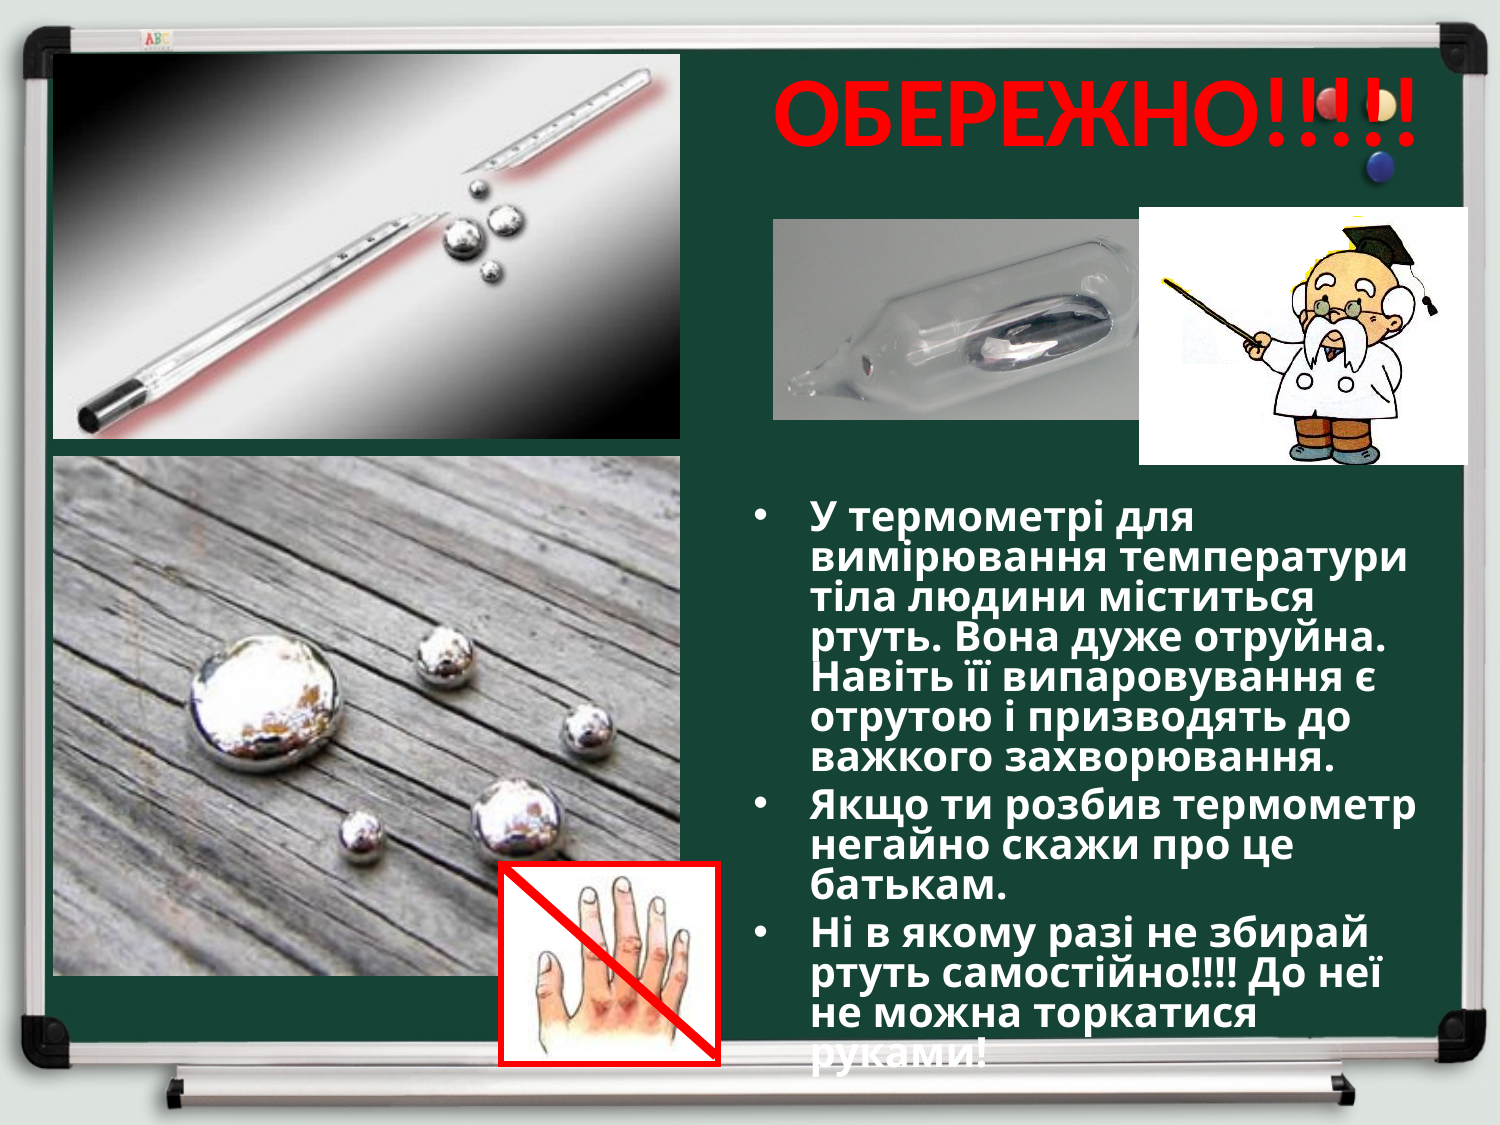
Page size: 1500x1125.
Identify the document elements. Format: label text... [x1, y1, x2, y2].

title ОБЕРЕЖНО!!!!! [696, 30, 1500, 183]
list У термометрі для вимірювання температури тіла людини міститься ртуть. Вона дуже отруйна. Навіть її випаровування є отрутою і призводять до важкого захворювання. Якщо ти розбив термометр негайно скажи про це батькам. Ні в якому разі не збирай ртуть самостійно!!!! До неї не можна торкатися руками! [738, 491, 1460, 1107]
picture [0, 0, 1500, 1125]
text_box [503, 866, 717, 1062]
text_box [52, 54, 680, 977]
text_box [773, 207, 1468, 465]
